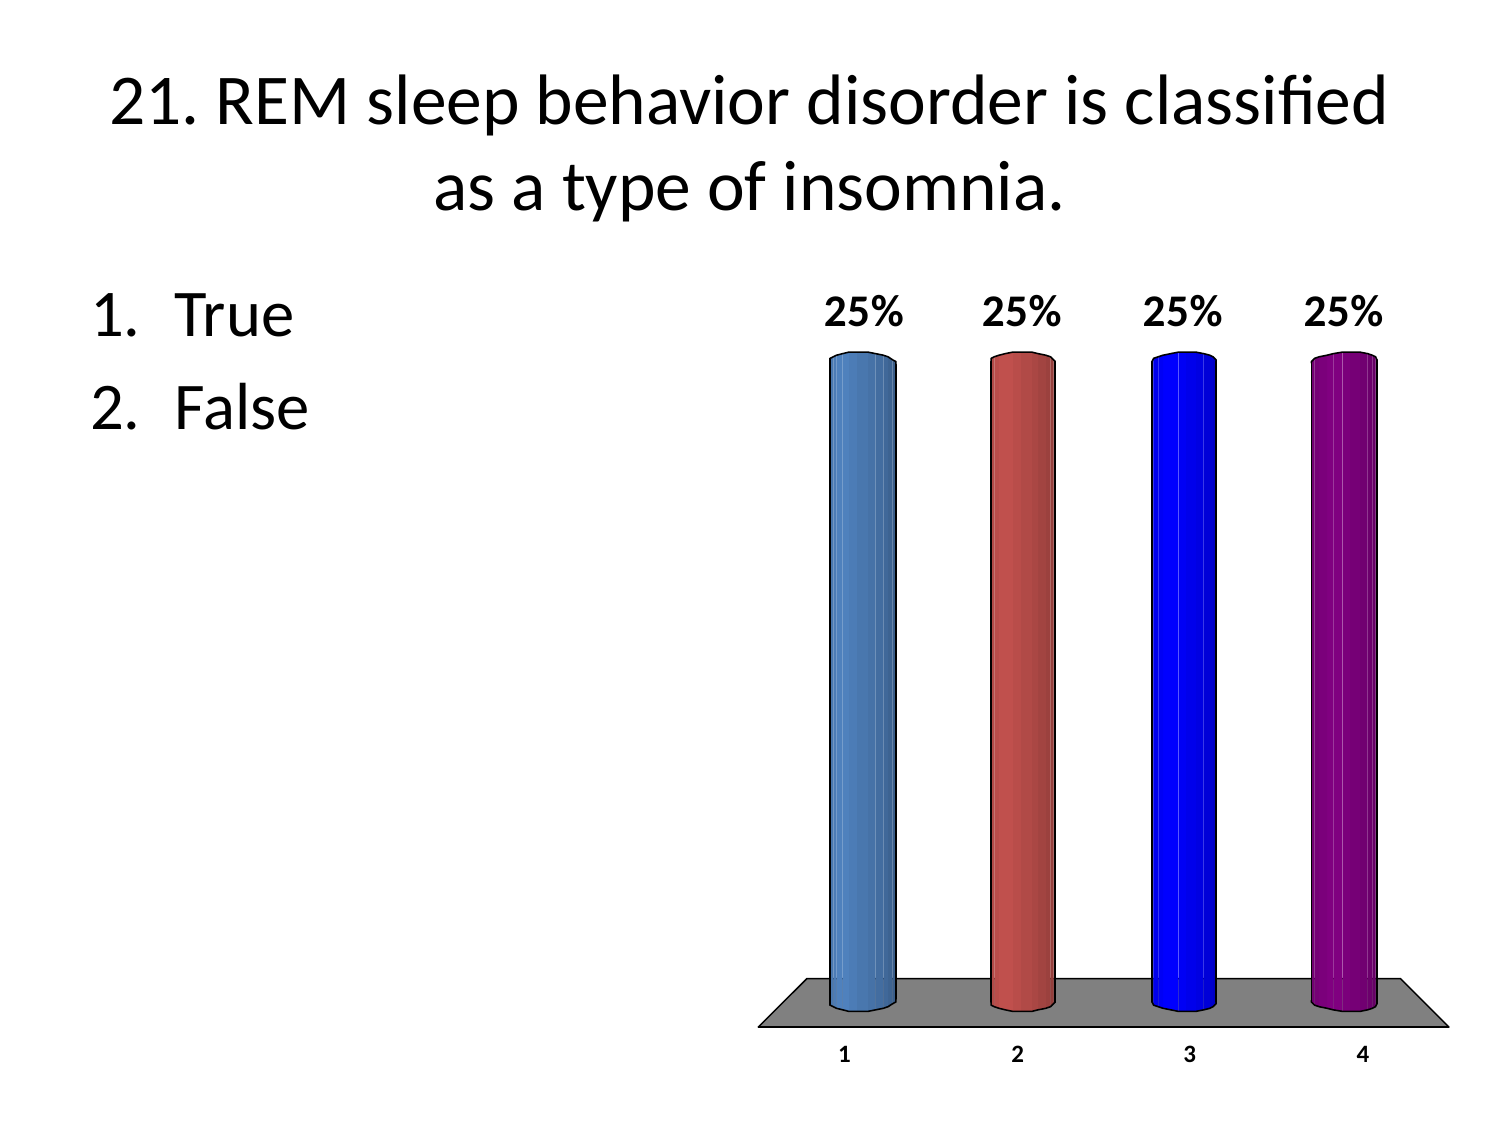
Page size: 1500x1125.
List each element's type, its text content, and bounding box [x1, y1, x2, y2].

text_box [739, 270, 1490, 1115]
title 21. REM sleep behavior disorder is classified as a type of insomnia. [75, 45, 1425, 233]
list True False [75, 262, 750, 1005]
